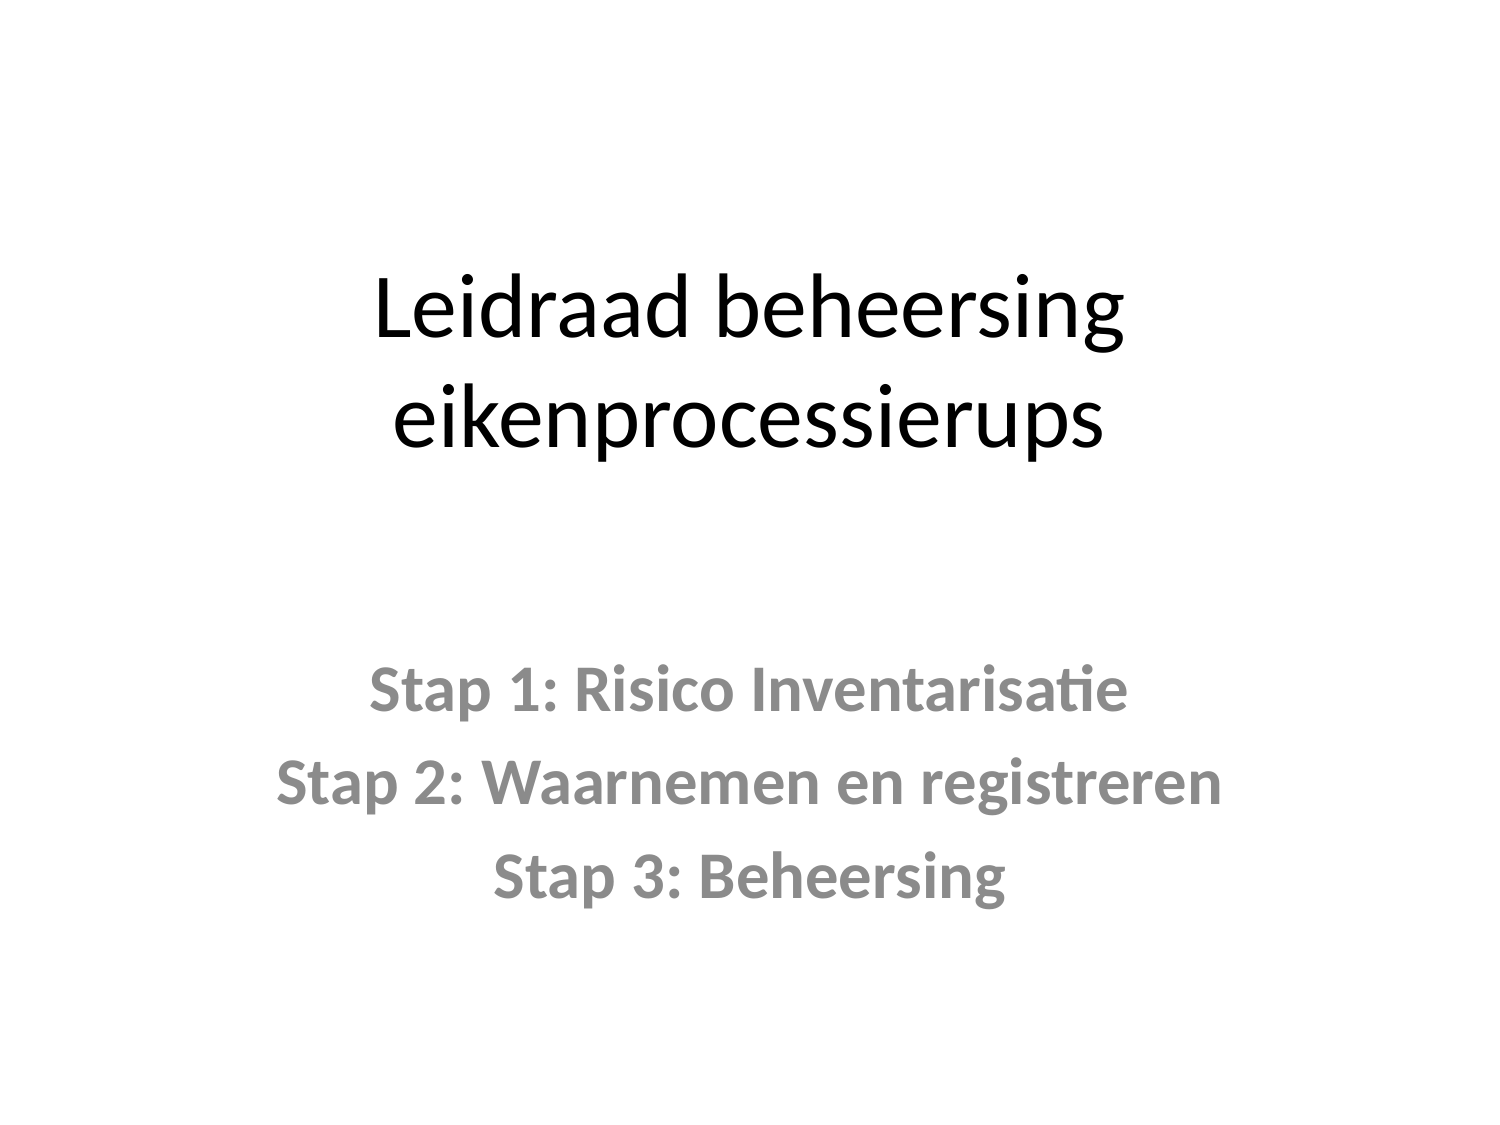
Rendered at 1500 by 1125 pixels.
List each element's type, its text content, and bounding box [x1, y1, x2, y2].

subtitle Stap 1: Risico Inventarisatie Stap 2: Waarnemen en registreren Stap 3: Beheersing [225, 637, 1275, 925]
title Leidraad beheersing eikenprocessierups [112, 219, 1388, 492]
